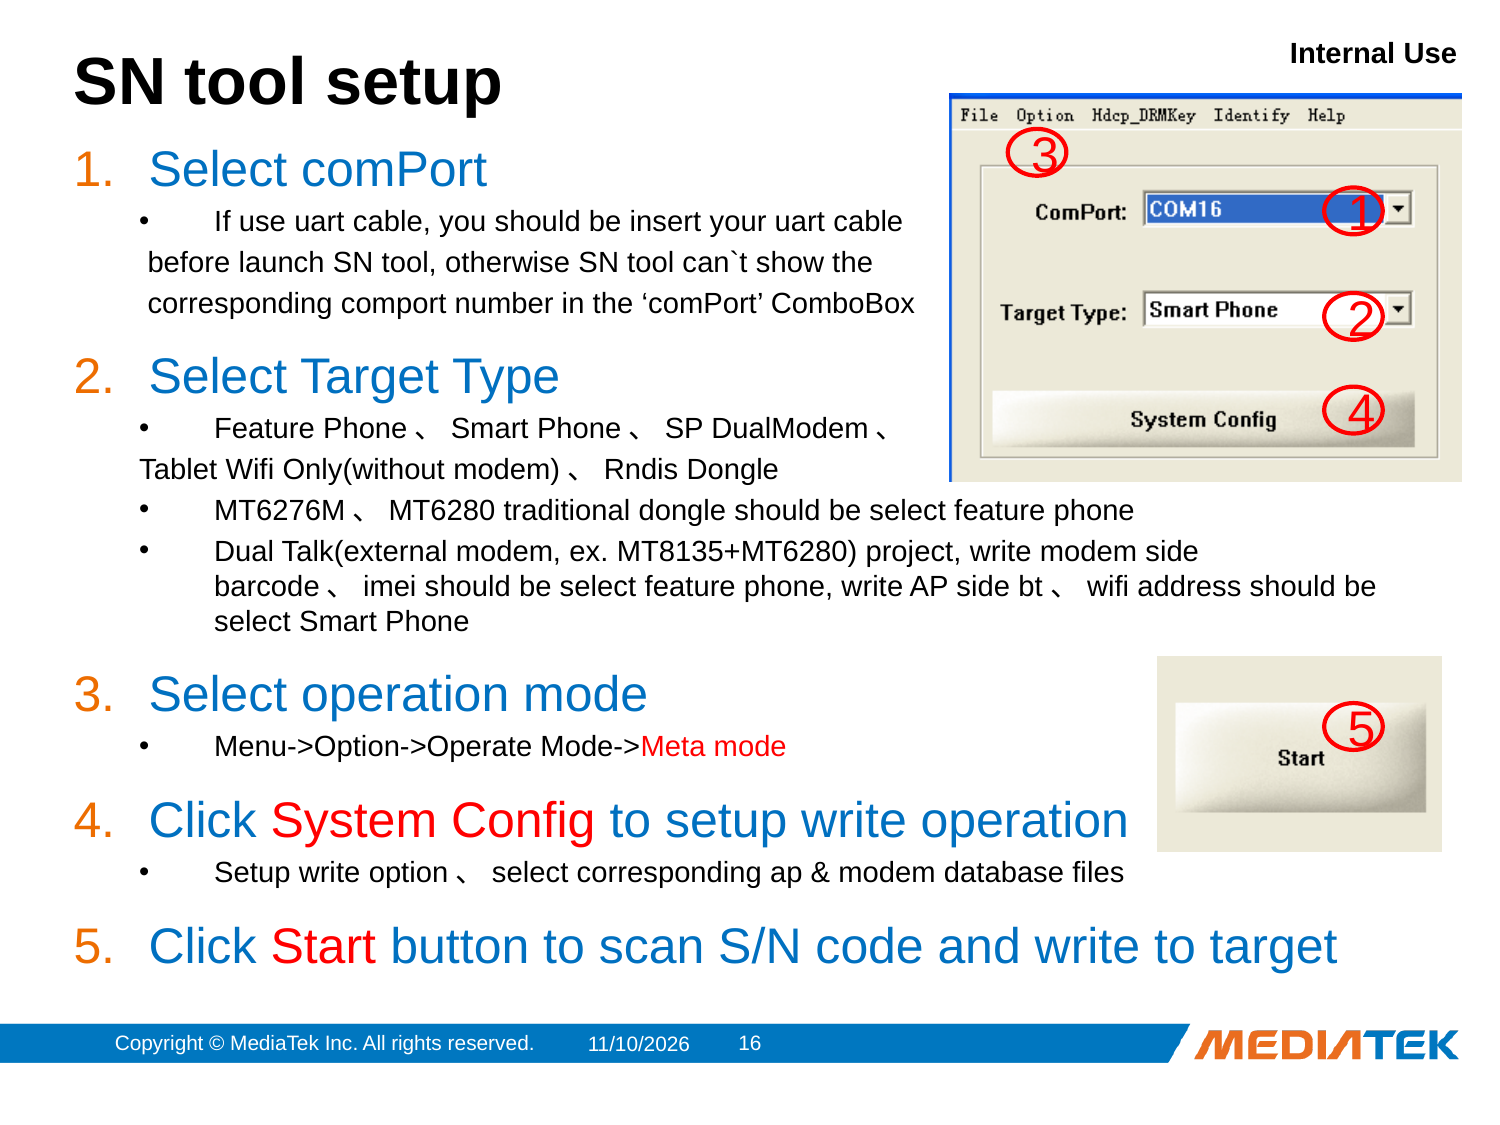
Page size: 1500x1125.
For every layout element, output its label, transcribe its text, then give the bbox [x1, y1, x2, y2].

slide_number 15 [711, 1022, 789, 1090]
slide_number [573, 1022, 711, 1090]
list Select comPort If use uart cable, you should be insert your uart cable before launch SN tool, otherwise SN tool can`t show the corresponding comport number in the ‘comPort’ ComboBox Select Target Type Feature Phone、Smart Phone、SP DualModem、 Tablet Wifi Only(without modem)、Rndis Dongle MT6276M、MT6280 traditional dongle should be select feature phone Dual Talk(external modem, ex. MT8135+MT6280) project, write modem side barcode、imei should be select feature phone, write AP side bt、wifi address should be select Smart Phone Select operation mode Menu->Option->Operate Mode->Meta mode Click System Config to setup write operation Setup write option、select corresponding ap & modem database files Click Start button to scan S/N code and write to target [58, 128, 1425, 998]
picture [0, 1023, 99, 1063]
picture [1156, 656, 1442, 852]
picture [948, 93, 1462, 482]
picture [789, 1023, 1459, 1063]
footer Copyright © MediaTek Inc. All rights reserved. [99, 1022, 573, 1090]
title SN tool setup [58, 23, 1381, 128]
